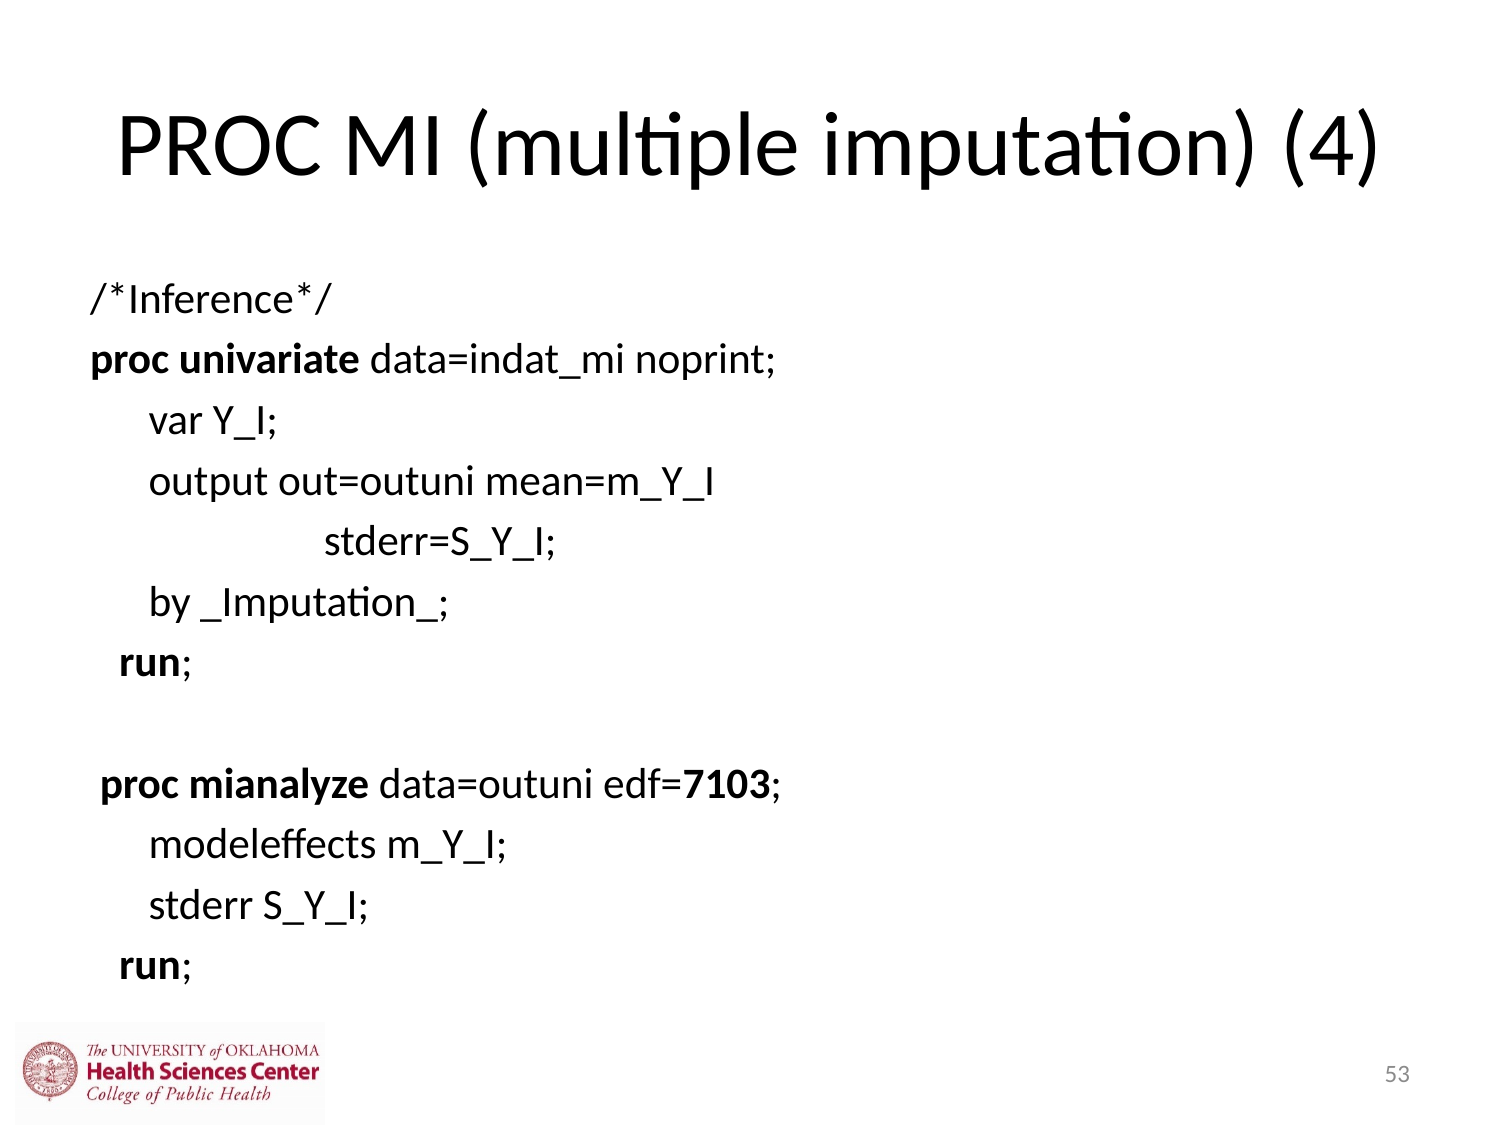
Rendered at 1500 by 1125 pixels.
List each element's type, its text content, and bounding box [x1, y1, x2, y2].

title PROC MI (multiple imputation) (4) [75, 45, 1425, 233]
picture [15, 1022, 325, 1125]
slide_number 53 [1074, 1042, 1425, 1103]
list /*Inference*/ proc univariate data=indat_mi noprint; var Y_I; output out=outuni mean=m_Y_I stderr=S_Y_I; by _Imputation_; run; proc mianalyze data=outuni edf=7103; modeleffects m_Y_I; stderr S_Y_I; run; [75, 262, 1425, 1005]
